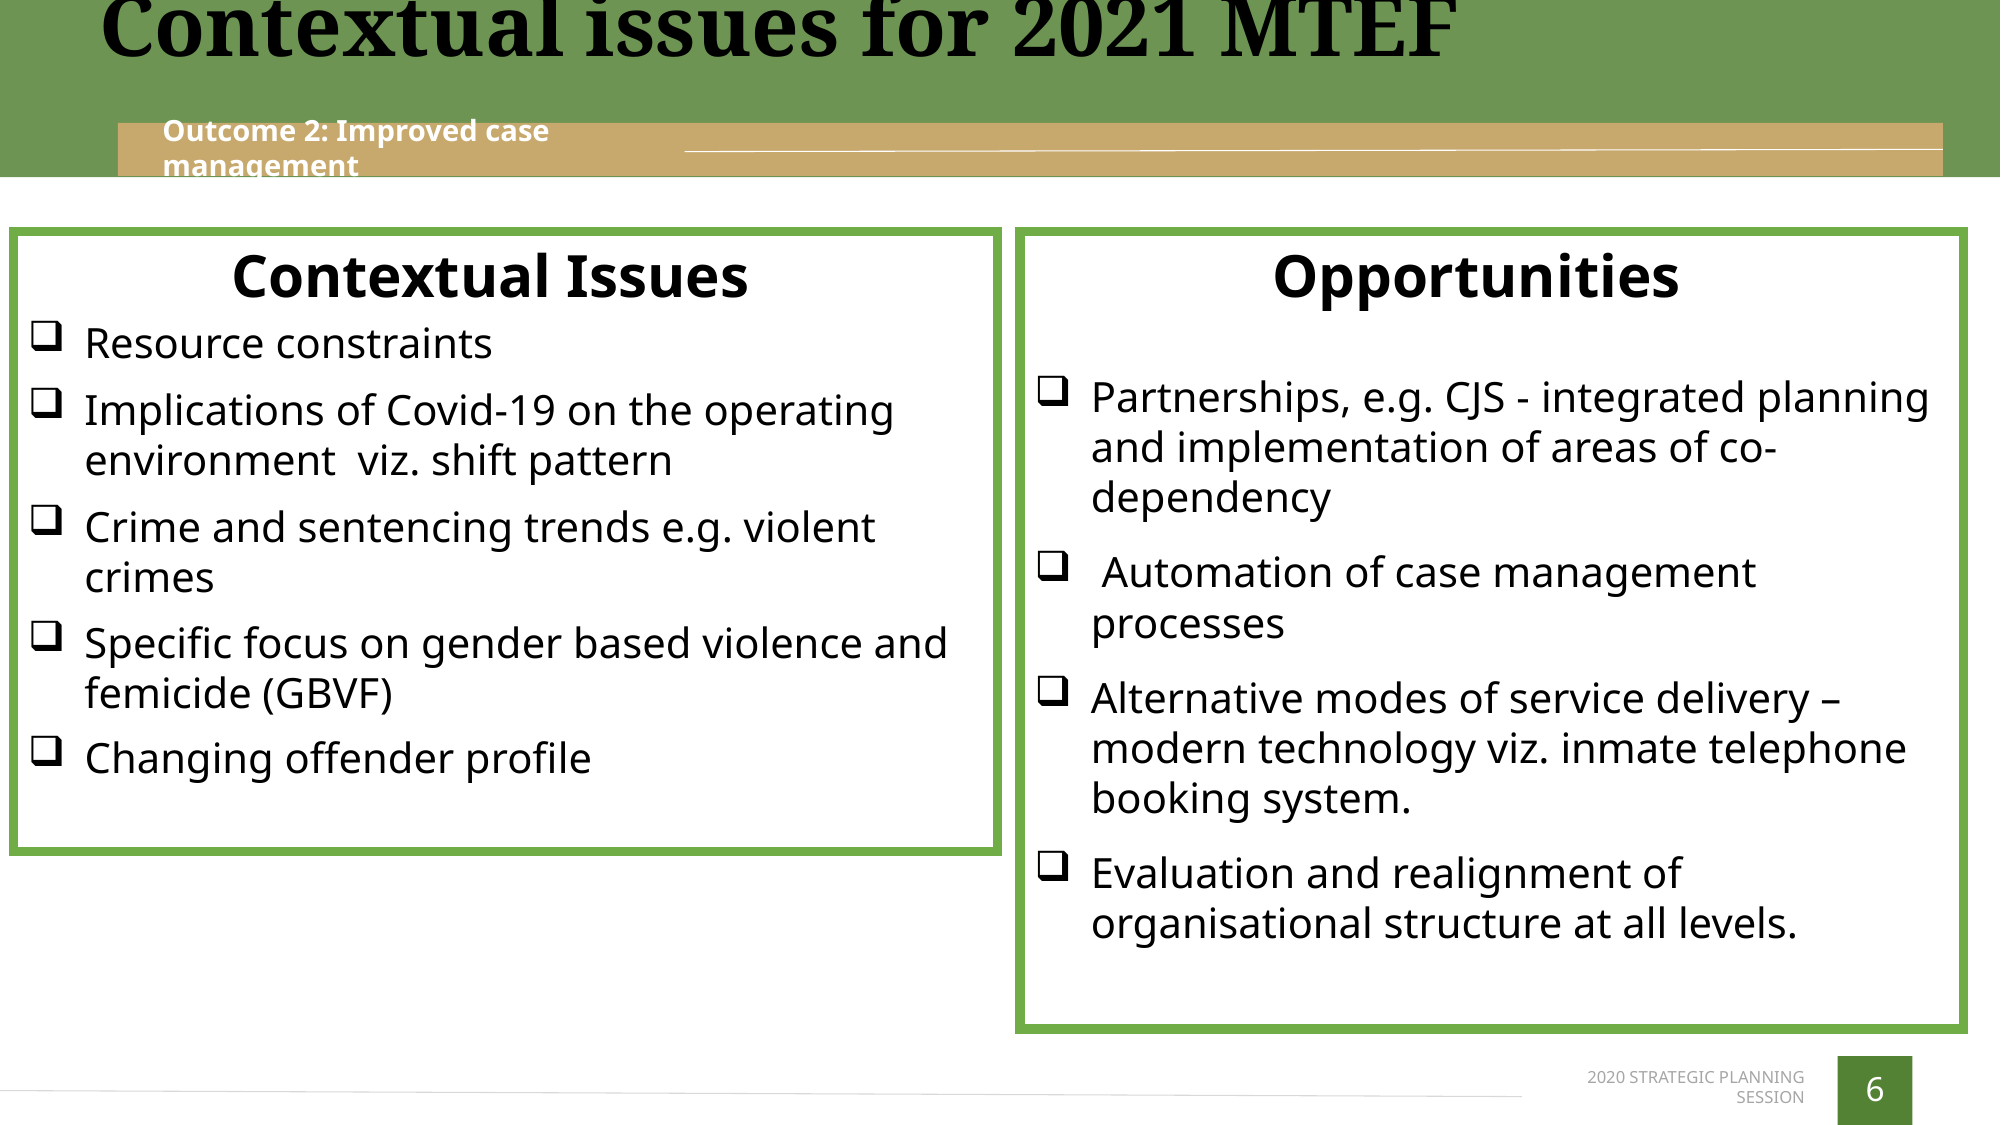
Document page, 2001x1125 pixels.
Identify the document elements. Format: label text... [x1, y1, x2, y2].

text_box Contextual issues for 2021 MTEF [84, 0, 1879, 97]
text_box Opportunities Partnerships, e.g. CJS - integrated planning and implementation of areas of co-dependency Automation of case management processes Alternative modes of service delivery – modern technology viz. inmate telephone booking system. Evaluation and realignment of organisational structure at all levels. [1019, 230, 1964, 1030]
text_box Contextual Issues Resource constraints Implications of Covid-19 on the operating environment viz. shift pattern Crime and sentencing trends e.g. violent crimes Specific focus on gender based violence and femicide (GBVF) Changing offender profile [12, 230, 999, 853]
text_box Outcome 2: Improved case management [162, 112, 685, 183]
